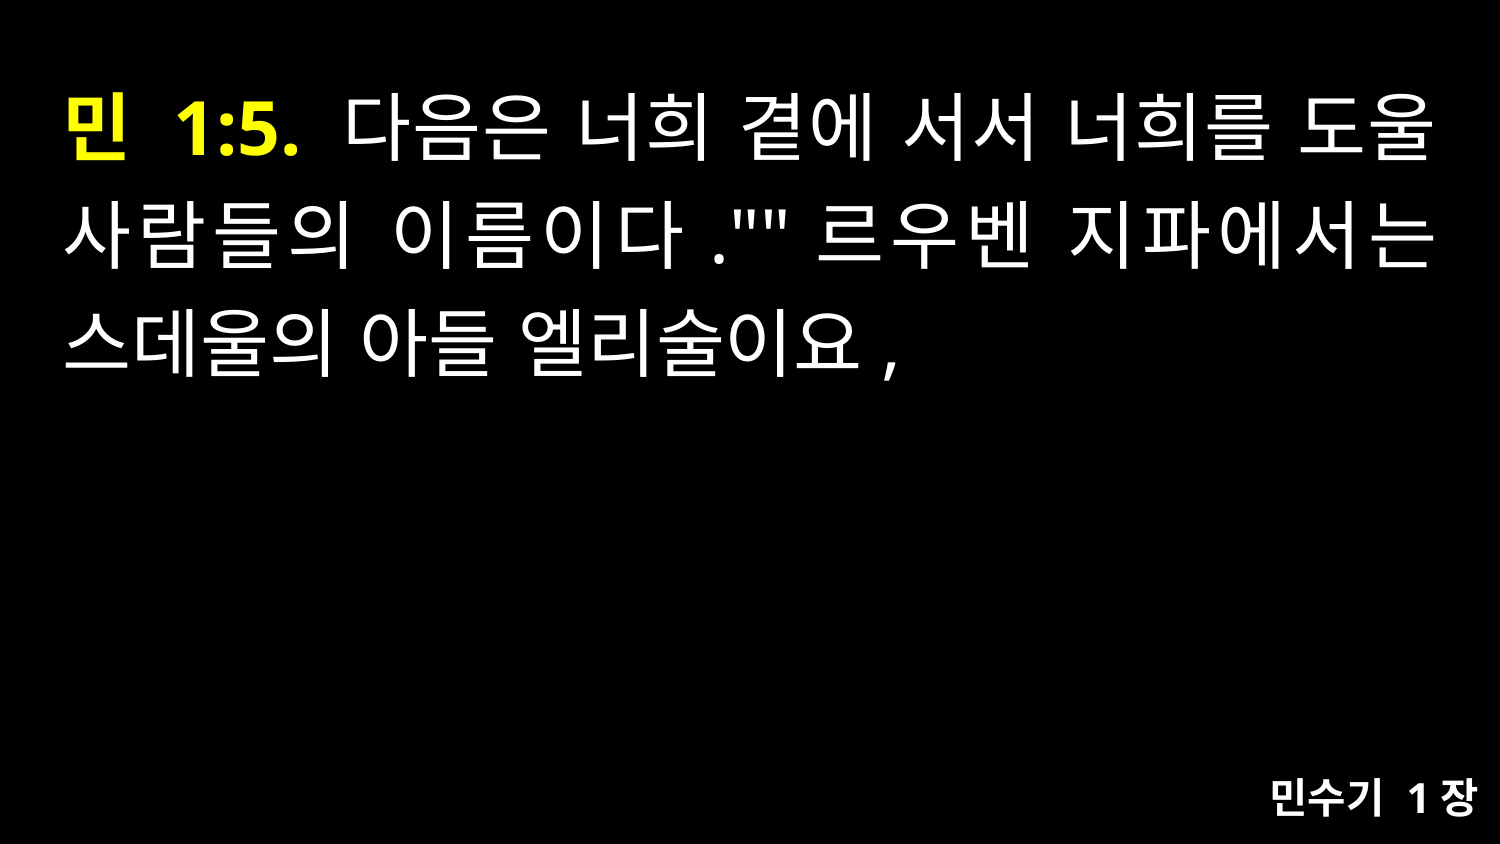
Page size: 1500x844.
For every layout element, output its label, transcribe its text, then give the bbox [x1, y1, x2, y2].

title 민 1:5. 다음은 너희 곁에 서서 너희를 도울 사람들의 이름이다.""르우벤 지파에서는 스데울의 아들 엘리술이요, [0, 0, 1500, 844]
subtitle 민수기 1장 [916, 770, 1500, 844]
